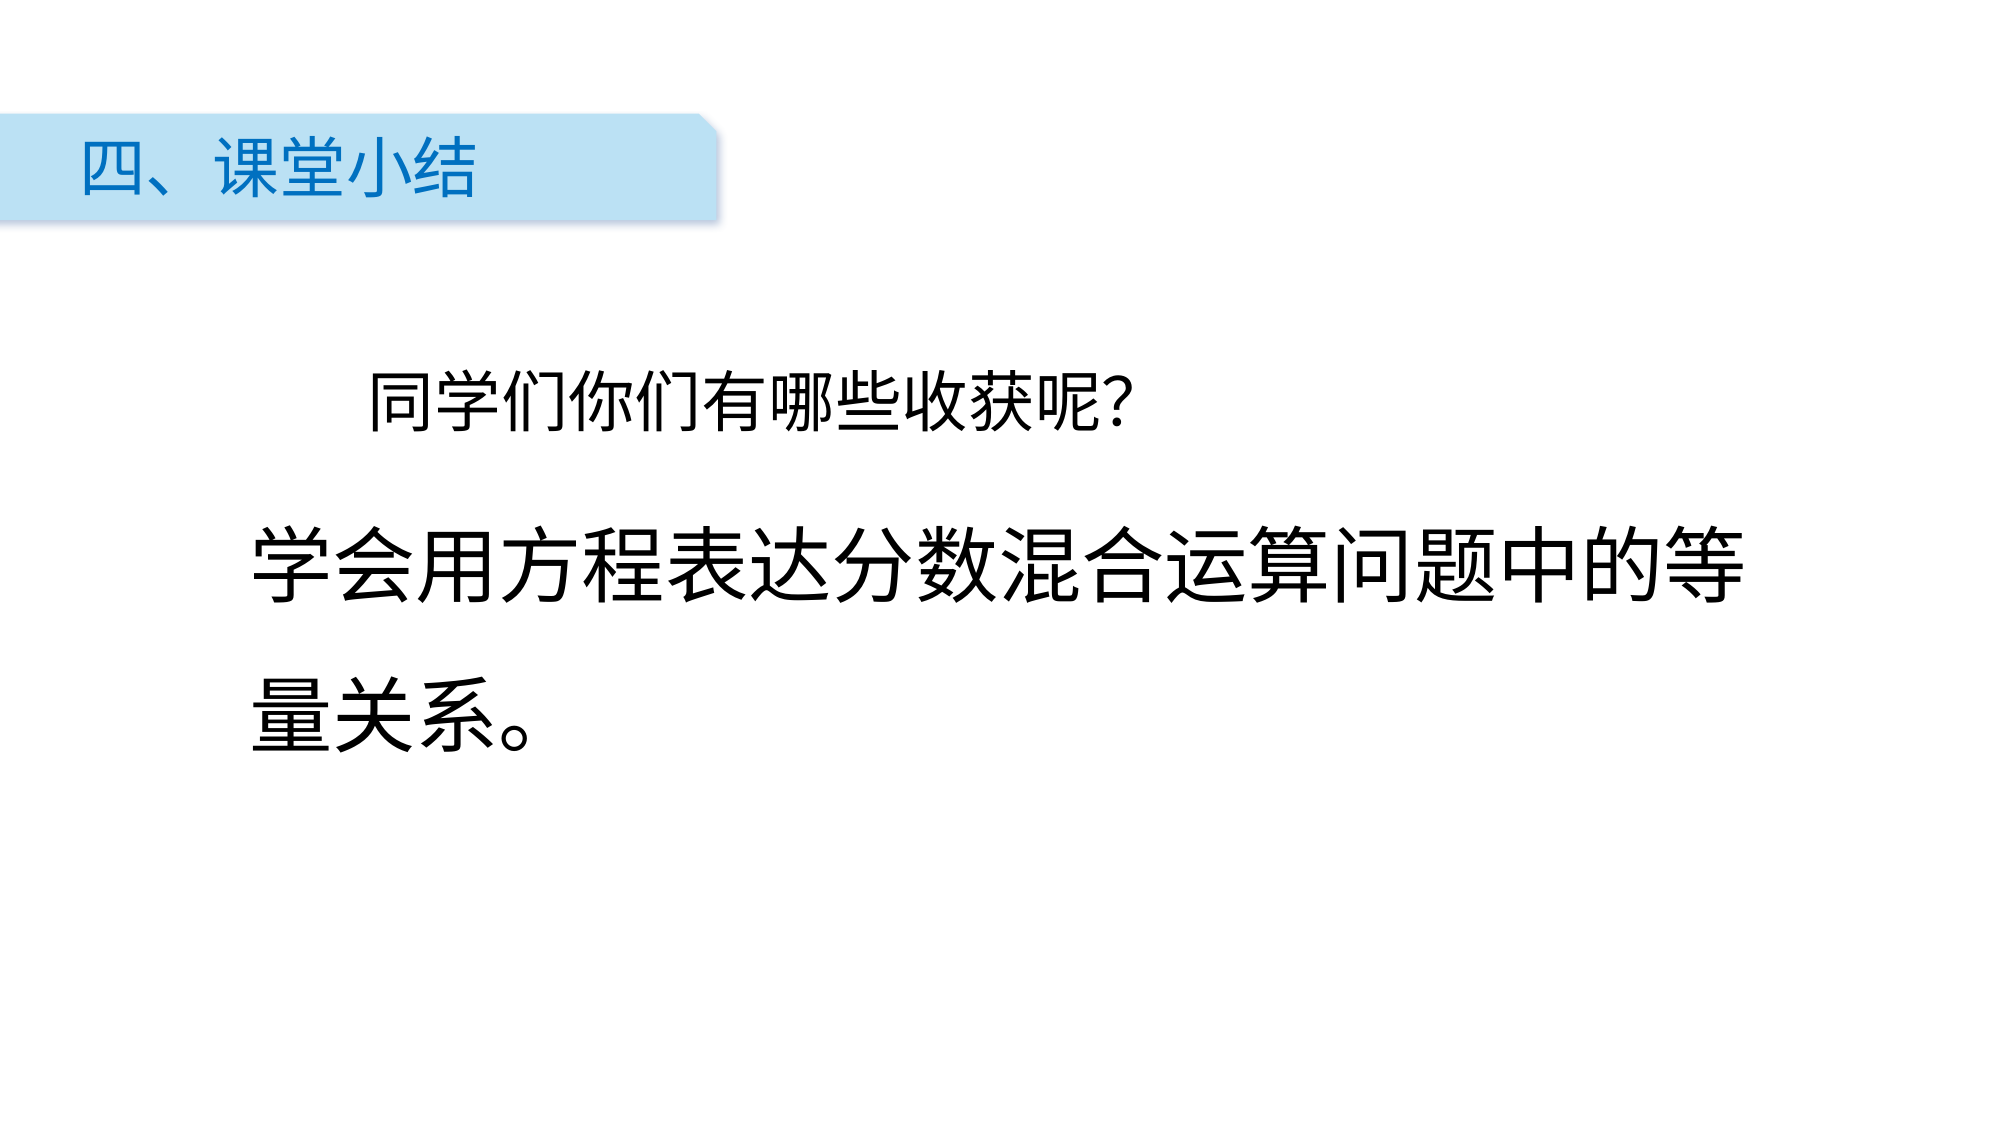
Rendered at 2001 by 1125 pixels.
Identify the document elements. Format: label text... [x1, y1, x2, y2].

text_box 学会用方程表达分数混合运算问题中的等量关系。 [234, 455, 1766, 771]
text_box 四、课堂小结 [64, 118, 495, 214]
text_box [0, 112, 718, 222]
text_box 同学们你们有哪些收获呢？ [353, 312, 1432, 448]
